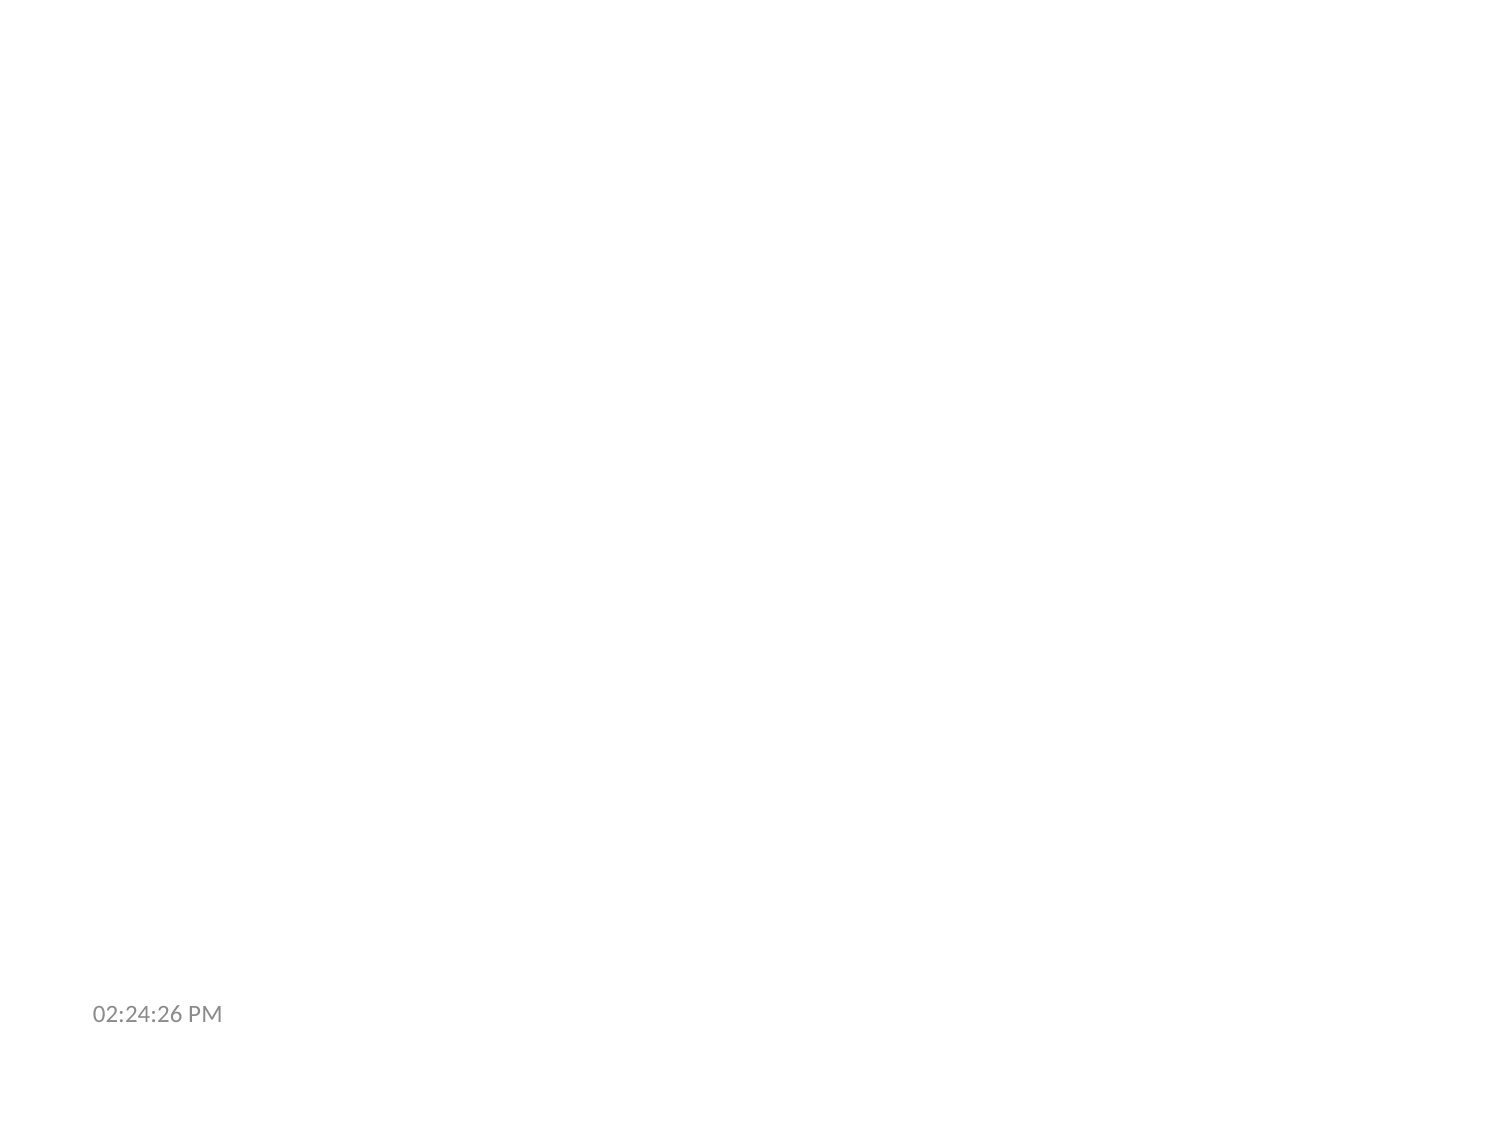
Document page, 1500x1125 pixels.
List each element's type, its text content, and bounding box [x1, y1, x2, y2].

text_box 3:35:09 PM [77, 982, 428, 1043]
